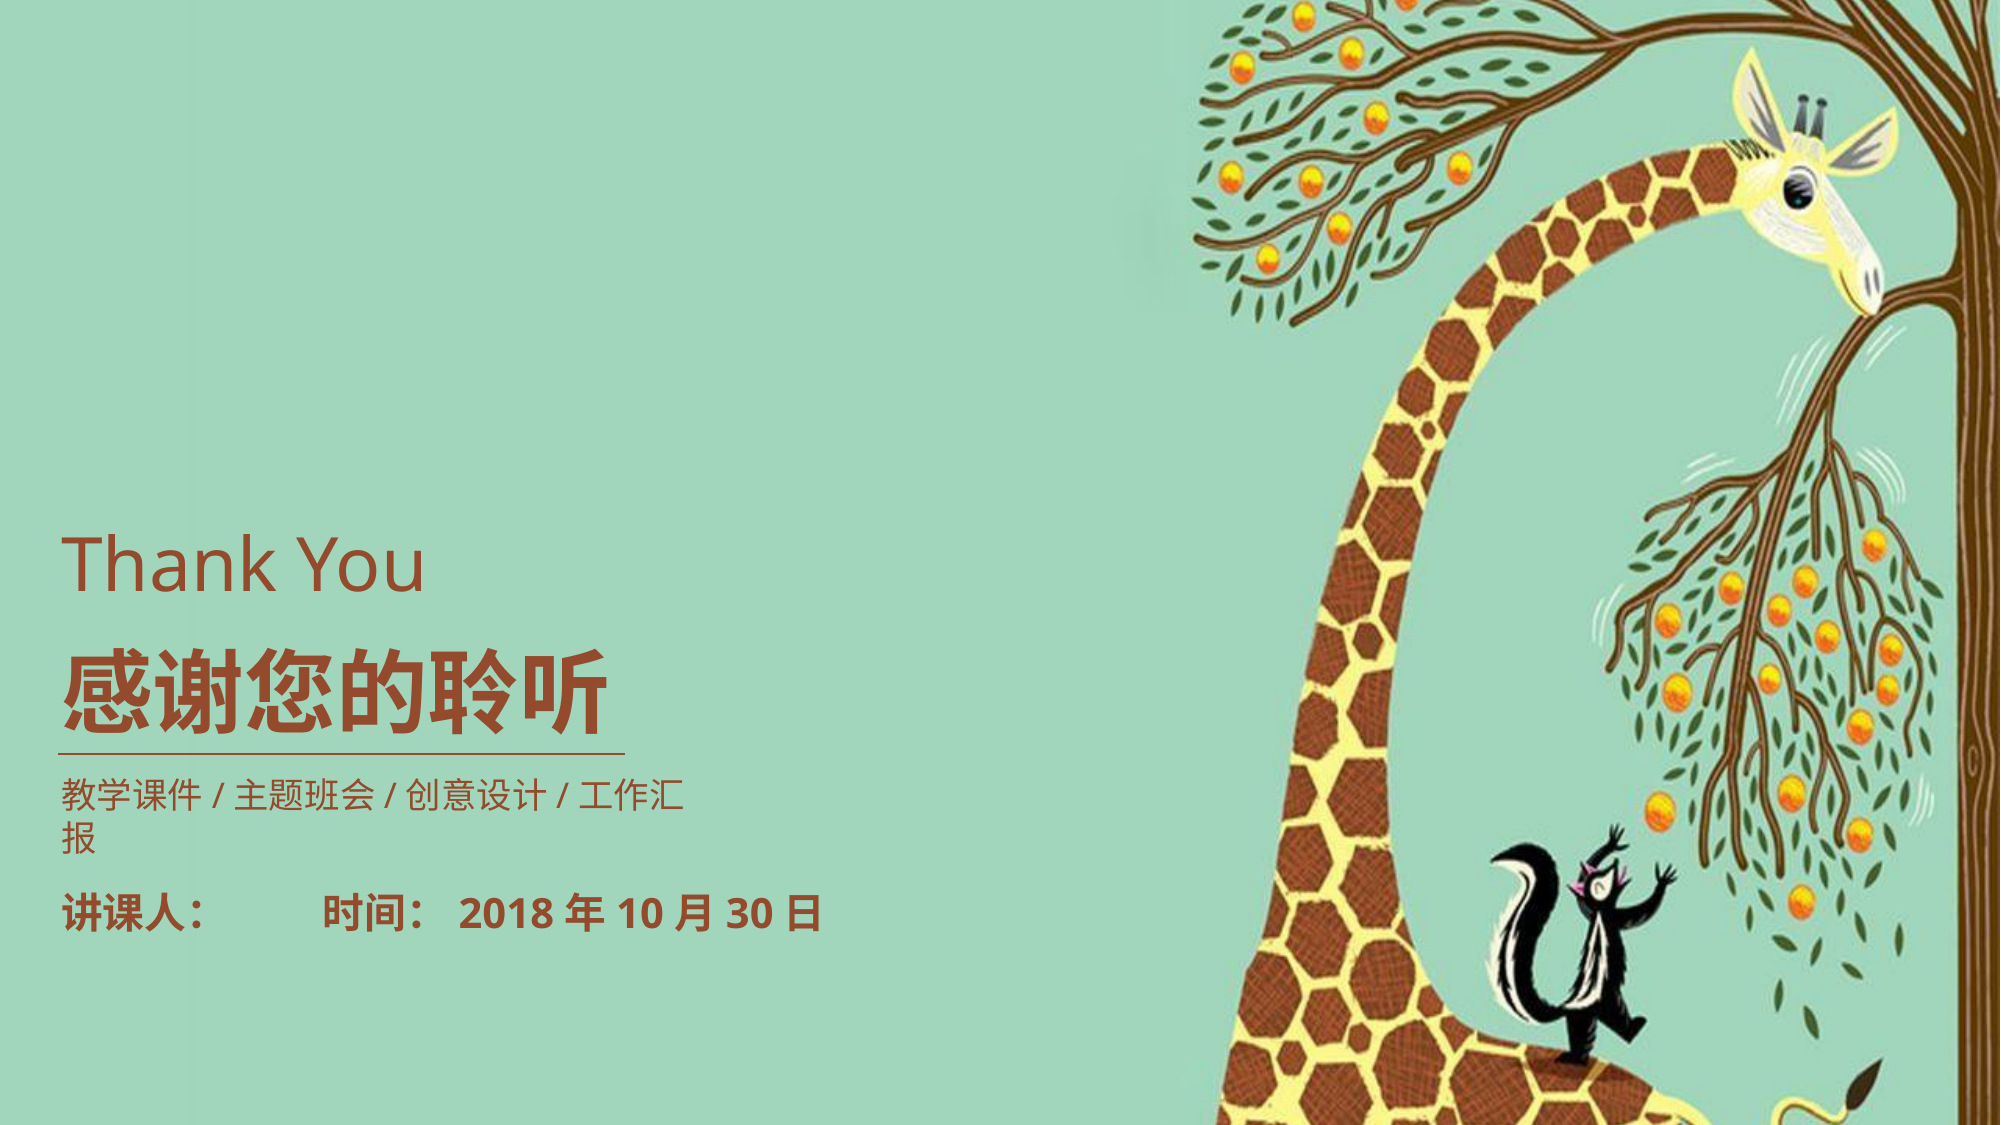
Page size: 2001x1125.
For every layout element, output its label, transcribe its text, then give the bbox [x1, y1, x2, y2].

text_box 教学课件/主题班会/创意设计/工作汇报 [46, 765, 713, 866]
text_box Thank You [46, 509, 480, 615]
text_box 讲课人： 时间：2018年10月30日 [46, 879, 939, 945]
text_box 感谢您的聆听 [46, 627, 645, 753]
picture [0, 0, 2000, 1125]
